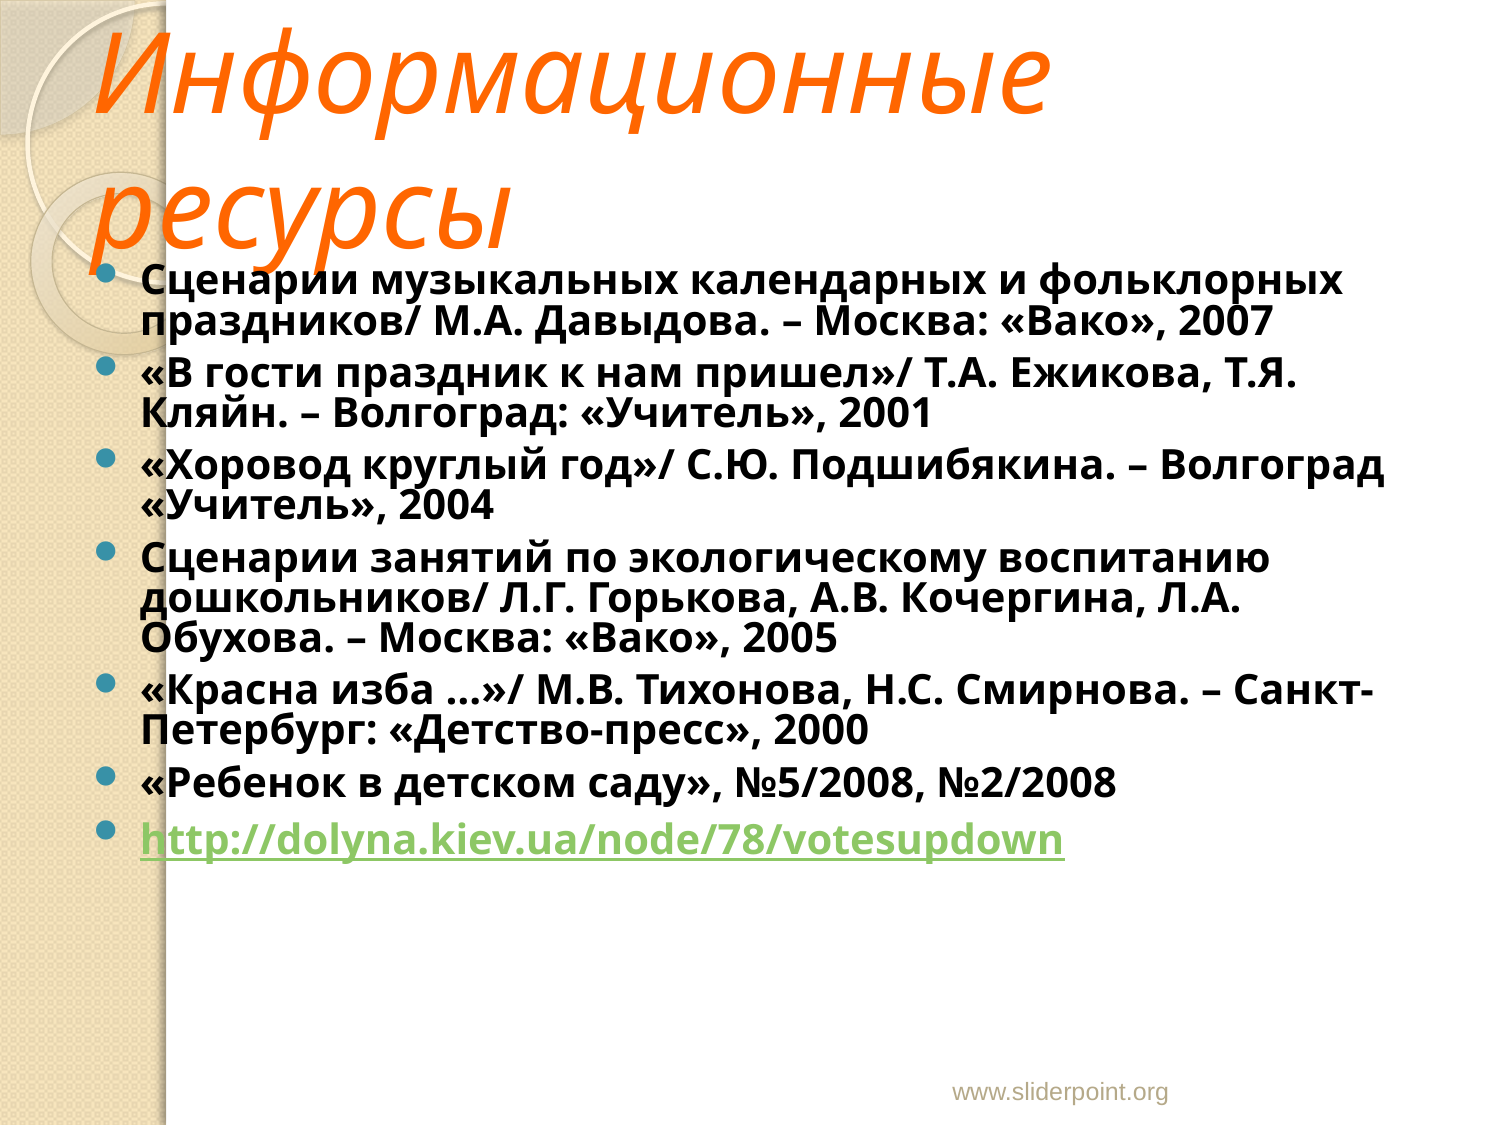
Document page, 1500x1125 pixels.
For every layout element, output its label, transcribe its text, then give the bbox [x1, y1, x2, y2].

title Информационные ресурсы [76, 42, 1427, 231]
footer www.sliderpoint.org [937, 1034, 1413, 1113]
list Сценарии музыкальных календарных и фольклорных праздников/ М.А. Давыдова. – Москва: «Вако», 2007 «В гости праздник к нам пришел»/ Т.А. Ежикова, Т.Я. Кляйн. – Волгоград: «Учитель», 2001 «Хоровод круглый год»/ С.Ю. Подшибякина. – Волгоград «Учитель», 2004 Сценарии занятий по экологическому воспитанию дошкольников/ Л.Г. Горькова, А.В. Кочергина, Л.А. Обухова. – Москва: «Вако», 2005 «Красна изба …»/ М.В. Тихонова, Н.С. Смирнова. – Санкт-Петербург: «Детство-пресс», 2000 «Ребенок в детском саду», №5/2008, №2/2008 http://dolyna.kiev.ua/node/78/votesupdown [64, 255, 1416, 999]
